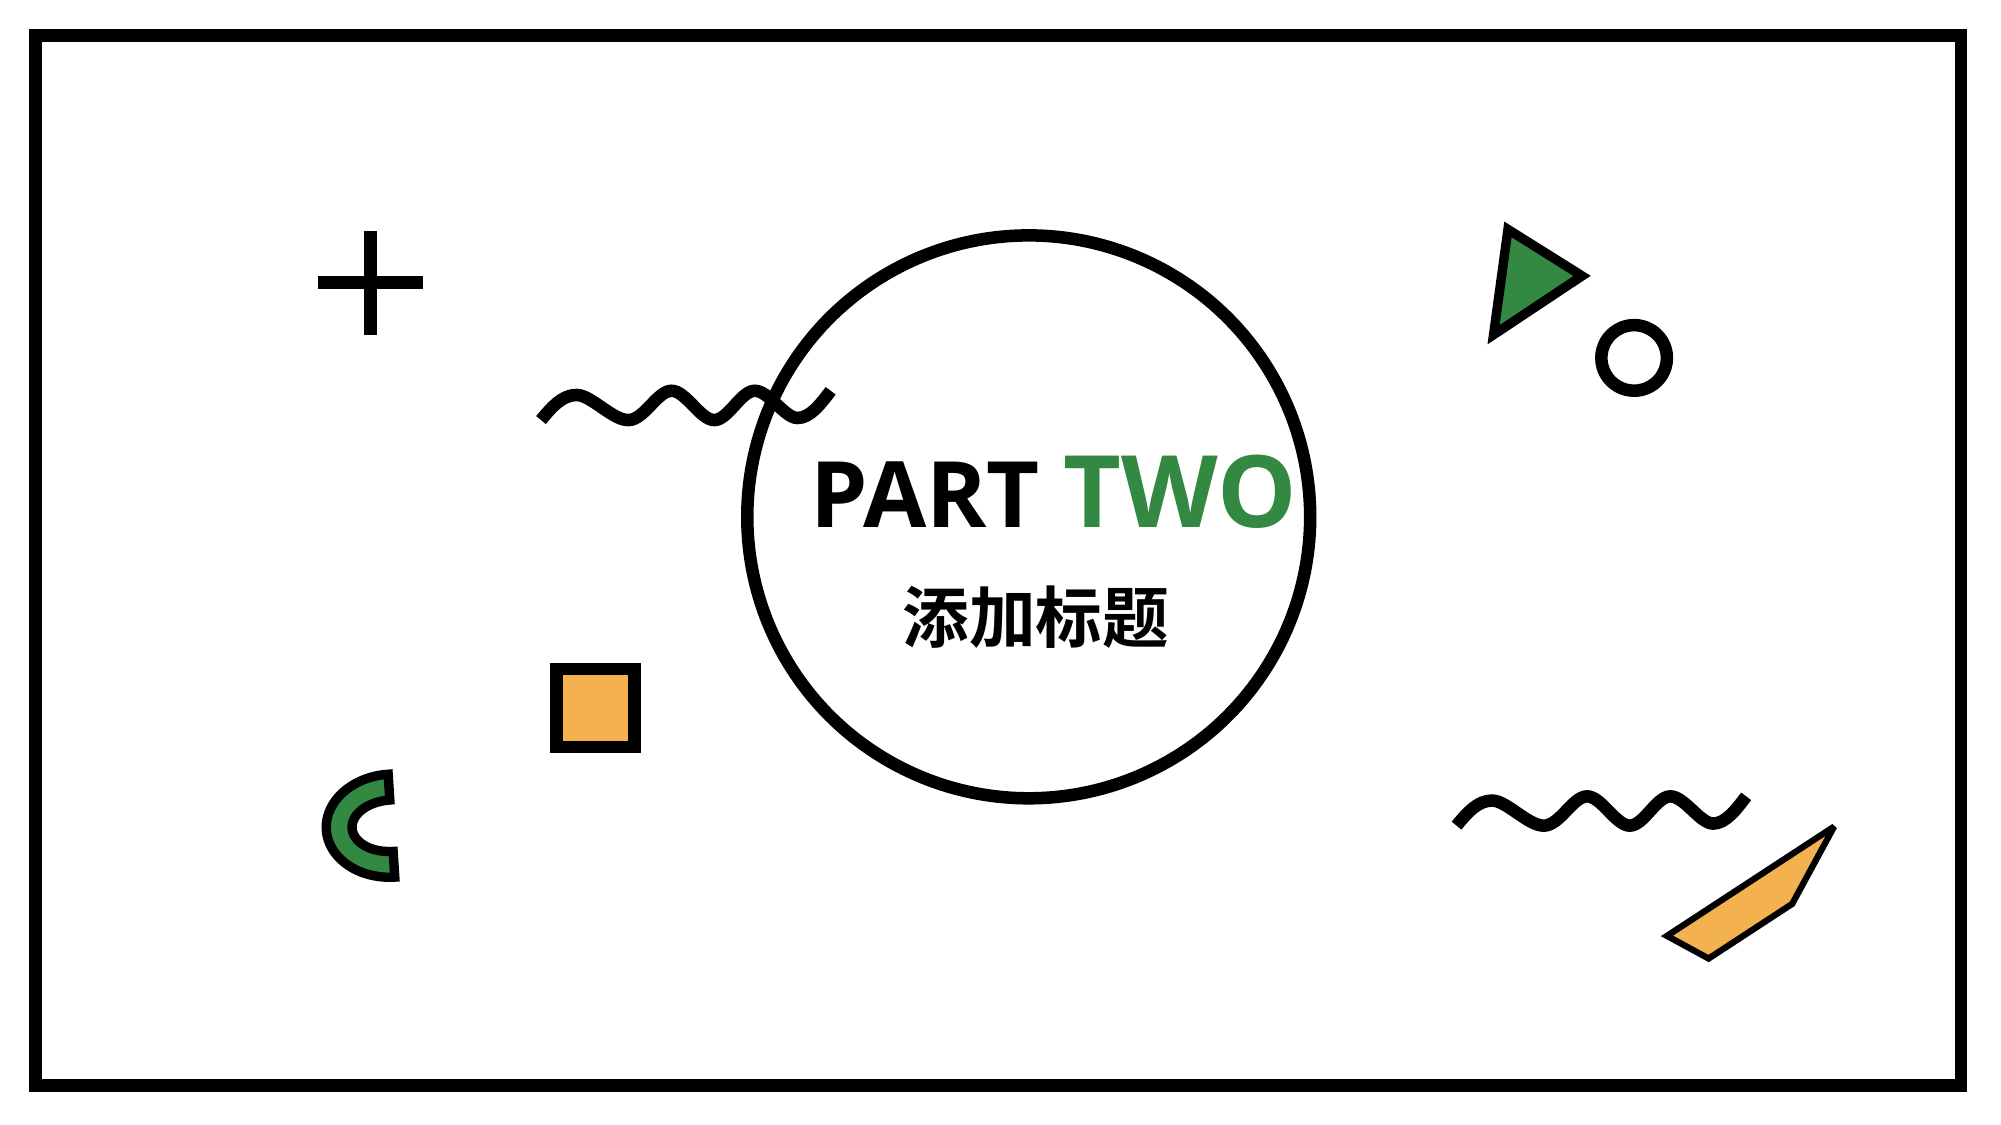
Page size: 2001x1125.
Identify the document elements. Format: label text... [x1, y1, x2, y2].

text_box PART TWO [795, 420, 1384, 555]
text_box [35, 35, 1962, 1087]
text_box [322, 234, 419, 331]
text_box 添加标题 [887, 568, 1263, 664]
text_box [1492, 227, 1584, 337]
text_box [540, 389, 772, 422]
text_box [1455, 795, 1748, 827]
text_box [325, 773, 396, 879]
text_box [1664, 825, 1836, 960]
text_box [746, 234, 1309, 800]
text_box [1600, 324, 1668, 392]
text_box [556, 668, 636, 748]
